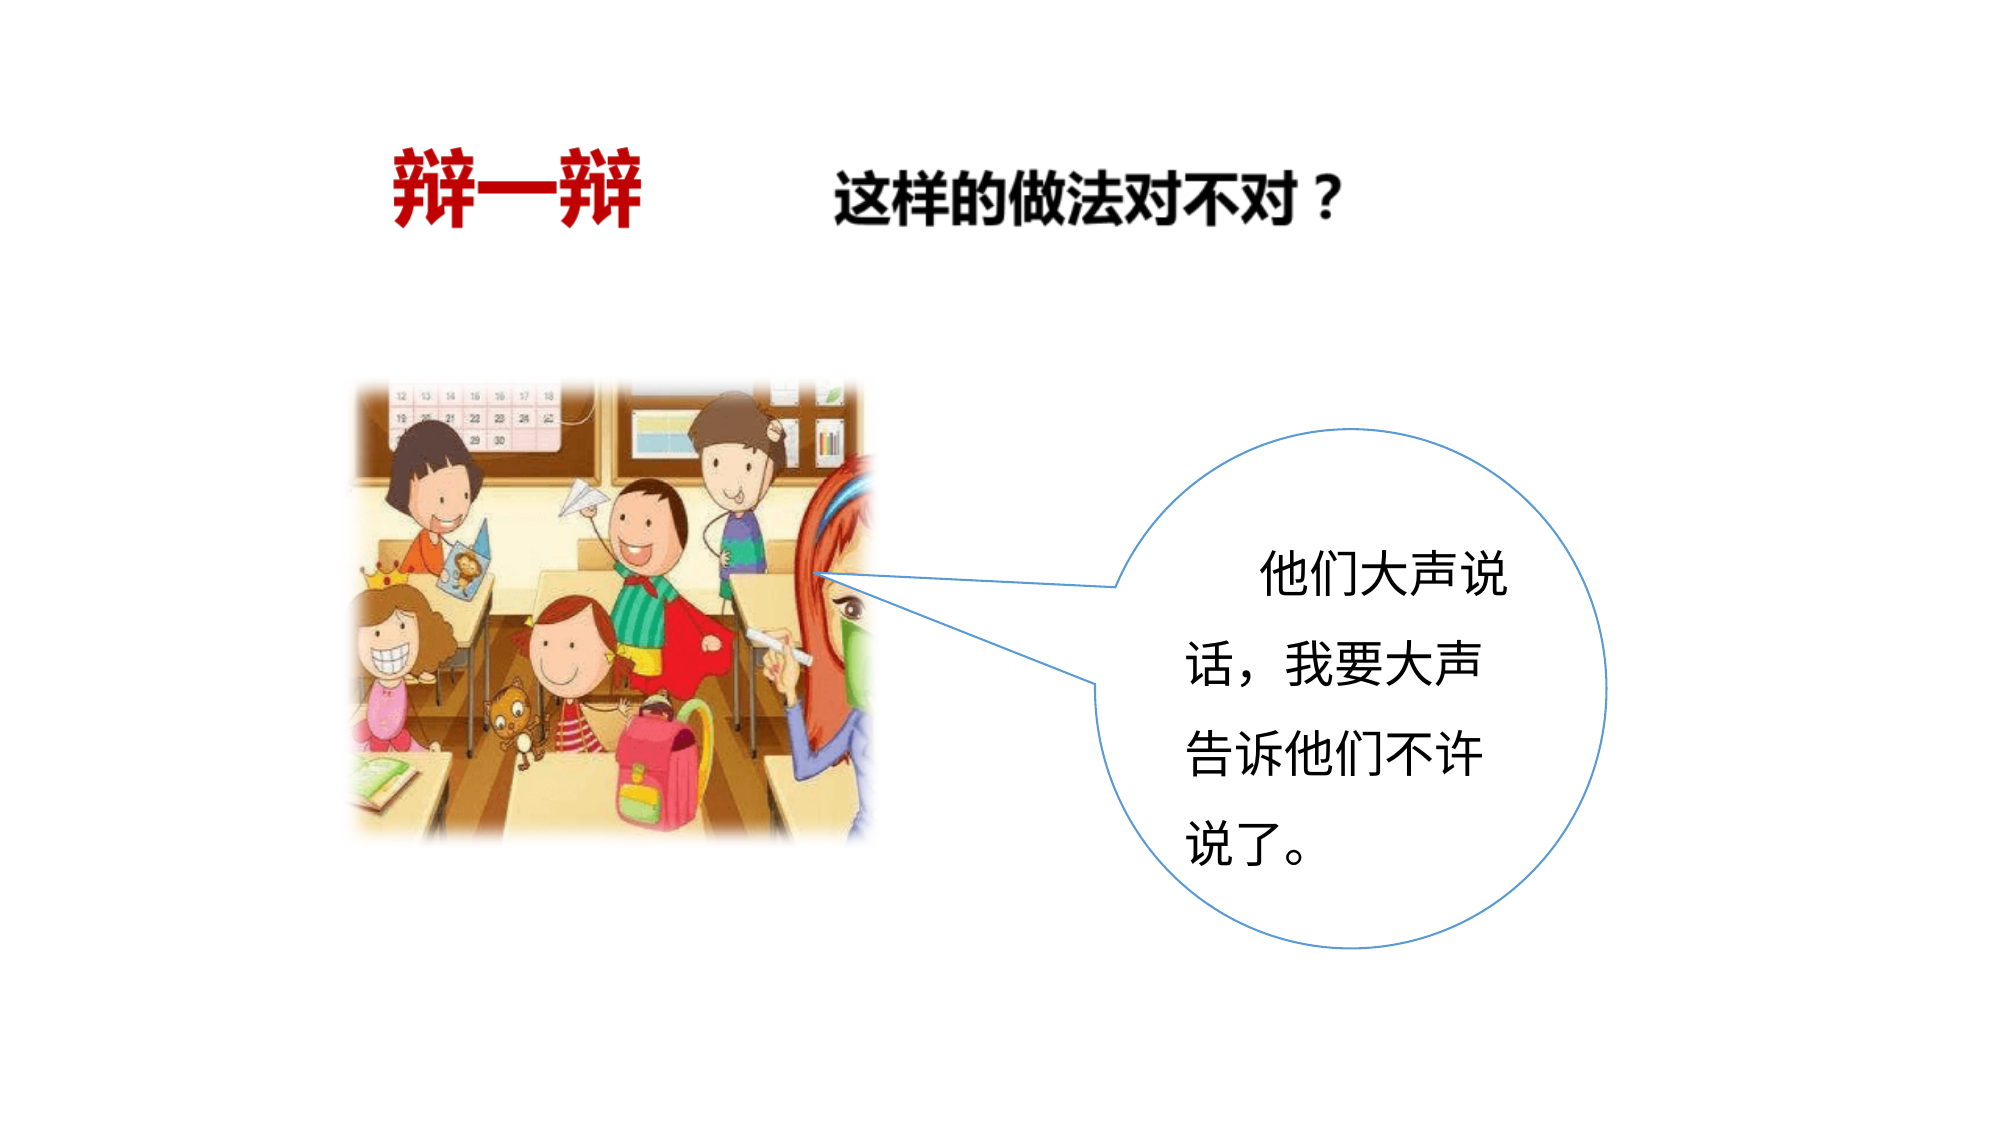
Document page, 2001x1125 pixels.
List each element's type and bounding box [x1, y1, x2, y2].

picture [342, 111, 693, 288]
picture [798, 131, 1392, 268]
text_box [342, 375, 1607, 949]
